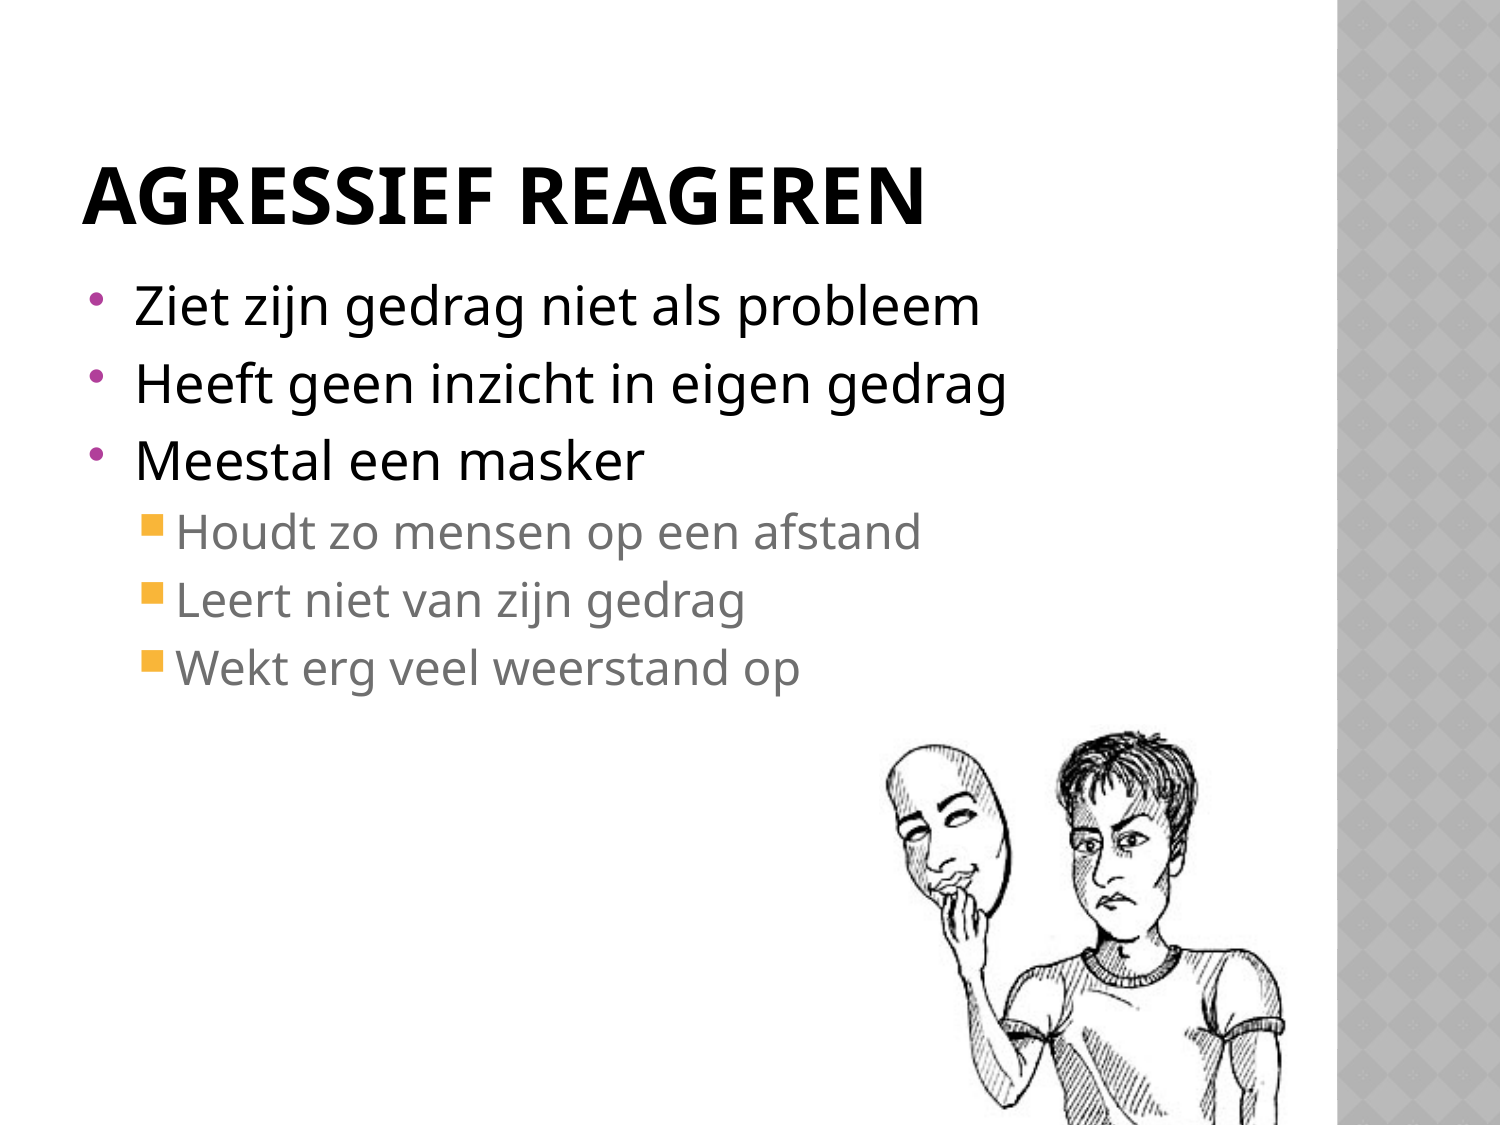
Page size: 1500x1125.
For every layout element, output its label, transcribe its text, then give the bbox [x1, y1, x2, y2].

list Ziet zijn gedrag niet als probleem Heeft geen inzicht in eigen gedrag Meestal een masker Houdt zo mensen op een afstand Leert niet van zijn gedrag Wekt erg veel weerstand op [75, 264, 1263, 1059]
picture [879, 724, 1295, 1125]
title Agressief reageren [75, 52, 1263, 240]
